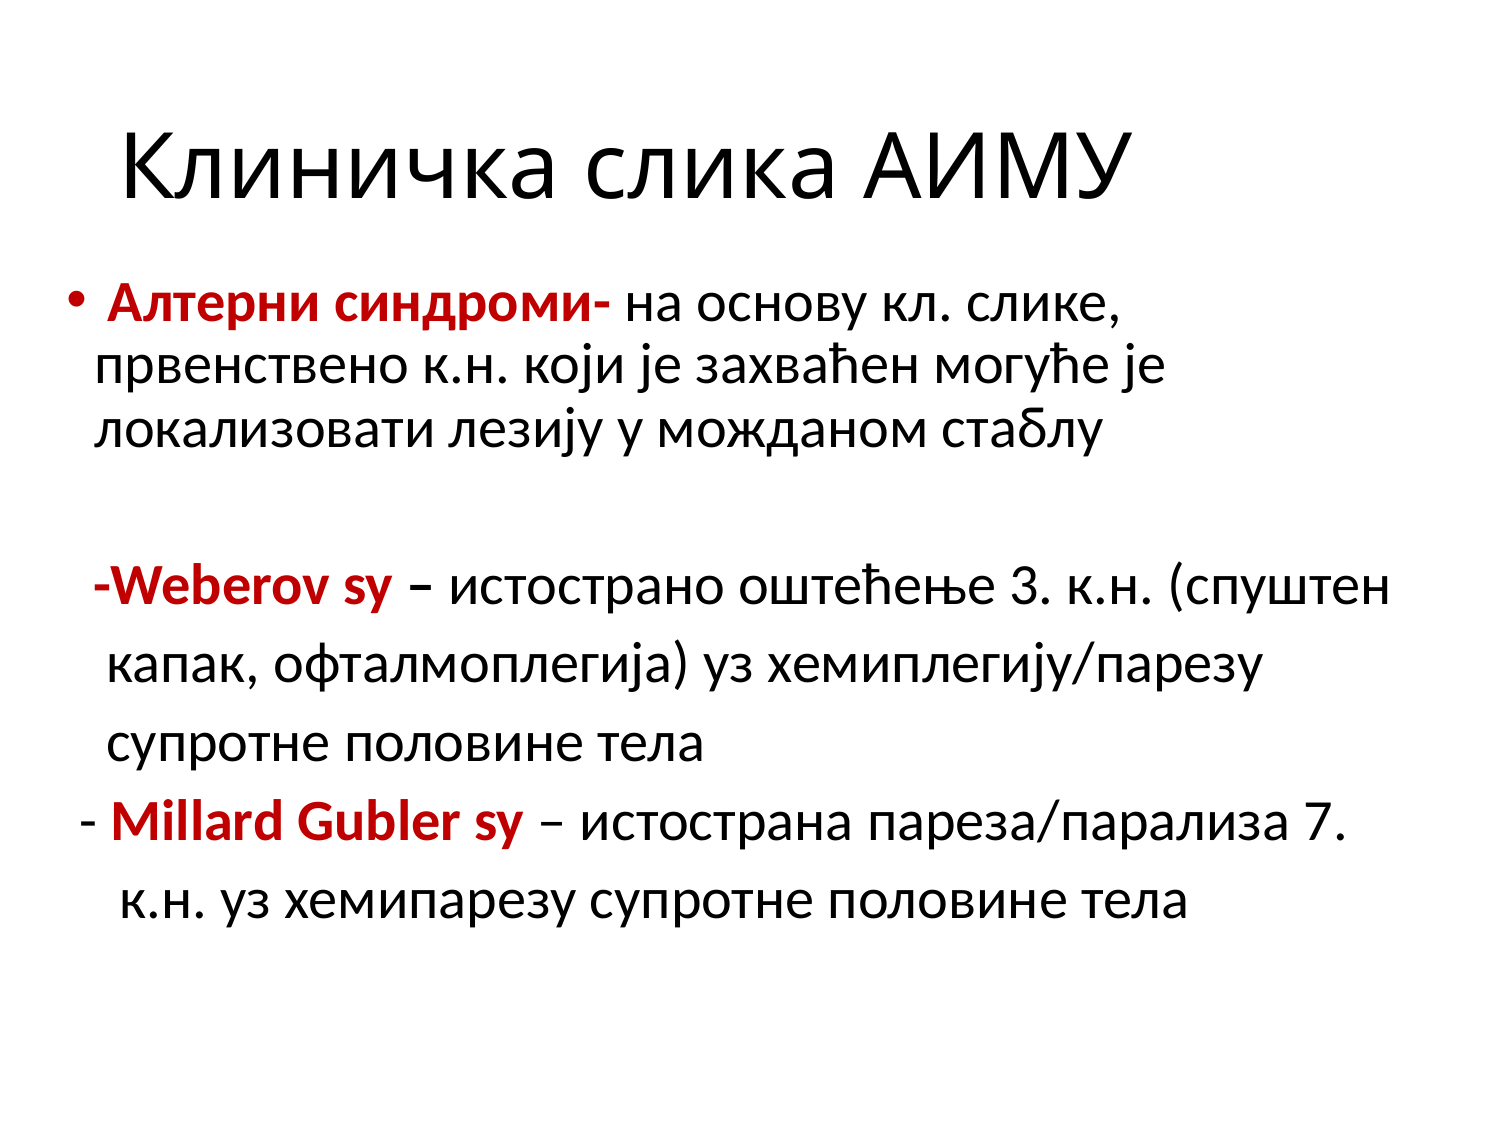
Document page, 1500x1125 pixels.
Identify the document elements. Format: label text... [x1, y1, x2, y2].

list Алтерни синдроми- на основу кл. слике, првенствено к.н. који је захваћен могуће је локализовати лезију у можданом стаблу -Weberov sy – истострано оштећење 3. к.н. (спуштен капак, офталмоплегија) уз хемиплегију/парезу супротне половине тела - Millard Gubler sy – истострана пареза/парализа 7. к.н. уз хемипарезу супротне половине тела [51, 263, 1449, 1089]
title Клиничка слика АИМУ [103, 59, 1397, 263]
